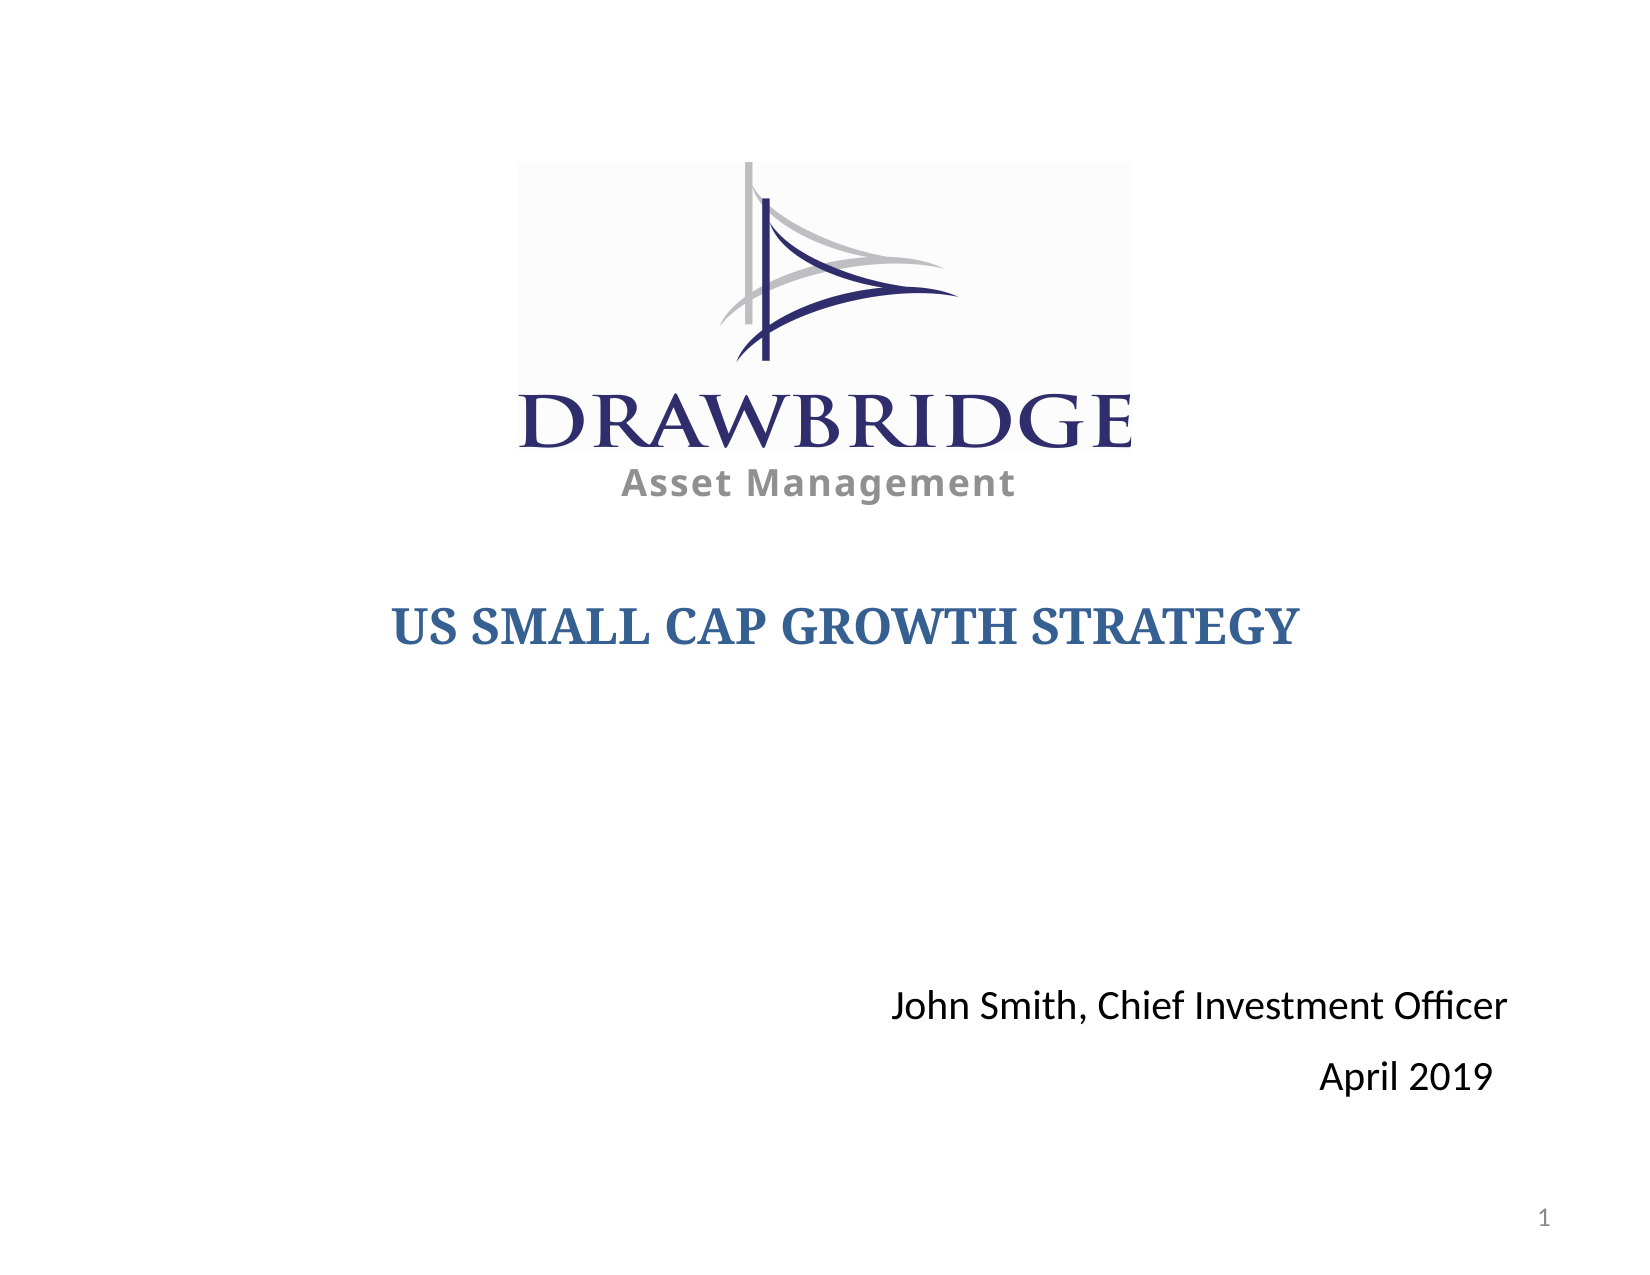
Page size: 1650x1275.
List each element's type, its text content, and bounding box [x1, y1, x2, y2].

text_box April 2019 [1220, 1039, 1593, 1108]
slide_number 0 [1182, 1181, 1568, 1250]
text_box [518, 162, 1132, 513]
text_box US Small Cap Growth Strategy [74, 574, 1588, 663]
text_box John Smith, Chief Investment Officer [862, 971, 1538, 1036]
